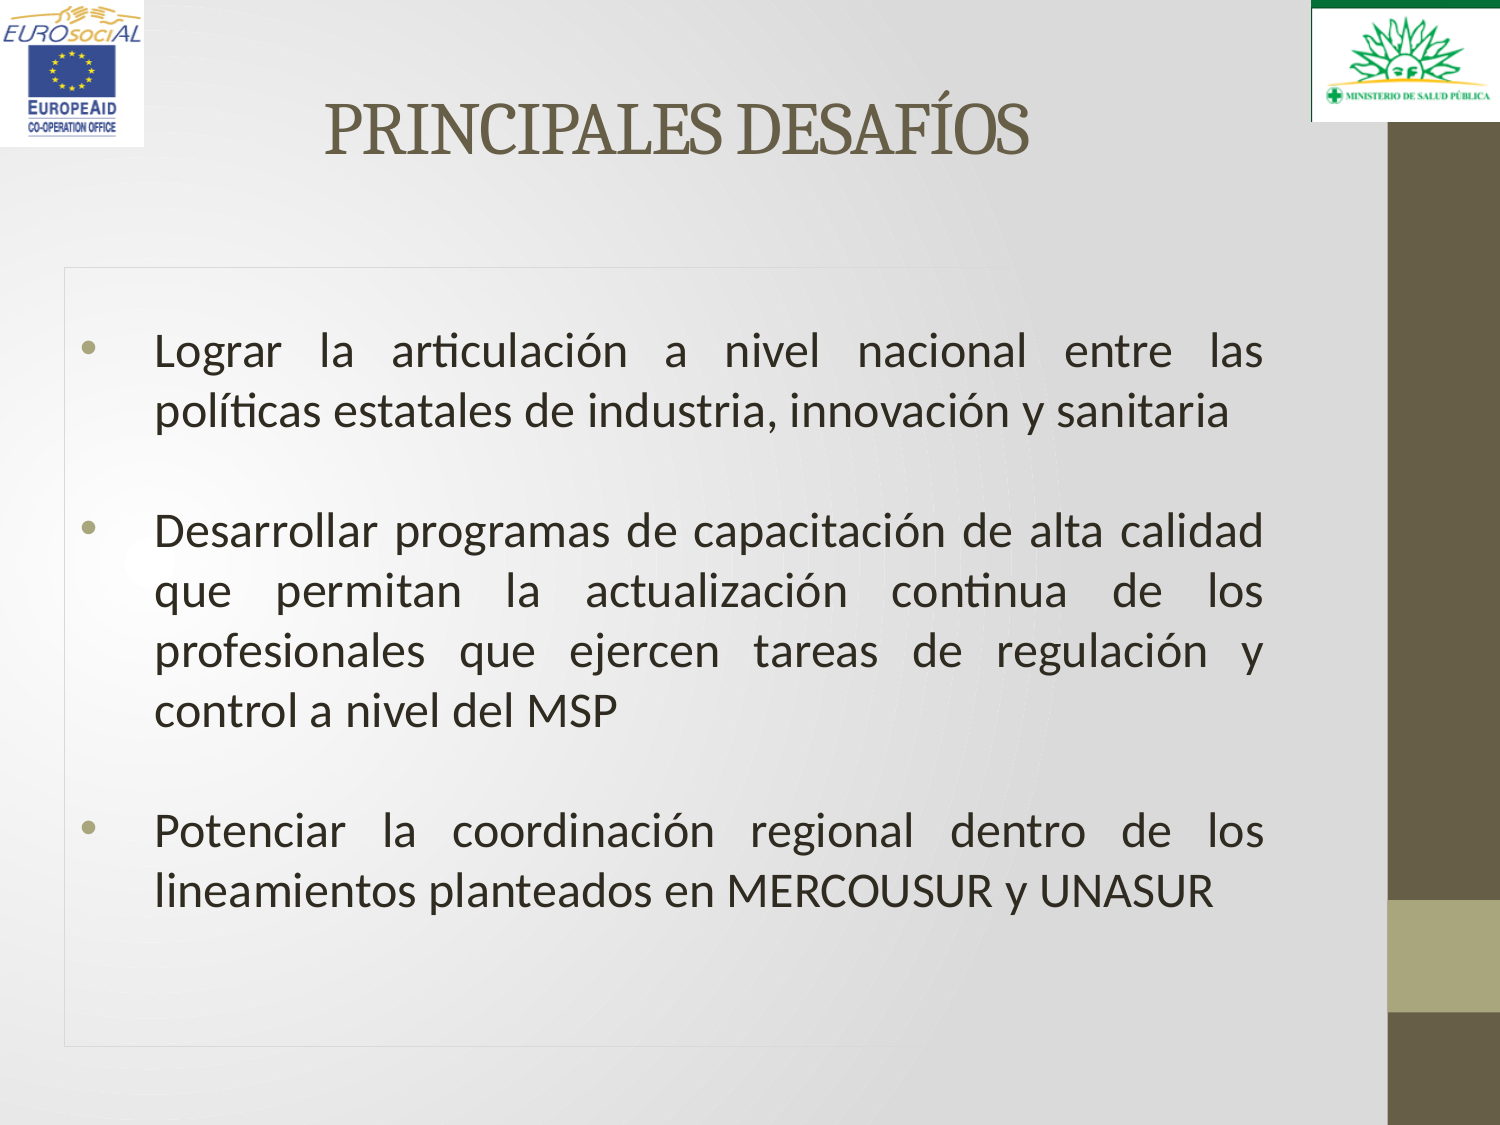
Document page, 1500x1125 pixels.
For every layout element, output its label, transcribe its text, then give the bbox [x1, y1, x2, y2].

title PRINCIPALES DESAFÍOS [75, 31, 1263, 219]
picture [1310, 0, 1500, 122]
list Lograr la articulación a nivel nacional entre las políticas estatales de industria, innovación y sanitaria Desarrollar programas de capacitación de alta calidad que permitan la actualización continua de los profesionales que ejercen tareas de regulación y control a nivel del MSP Potenciar la coordinación regional dentro de los lineamientos planteados en MERCOUSUR y UNASUR [64, 267, 1281, 1047]
picture [0, 0, 145, 148]
